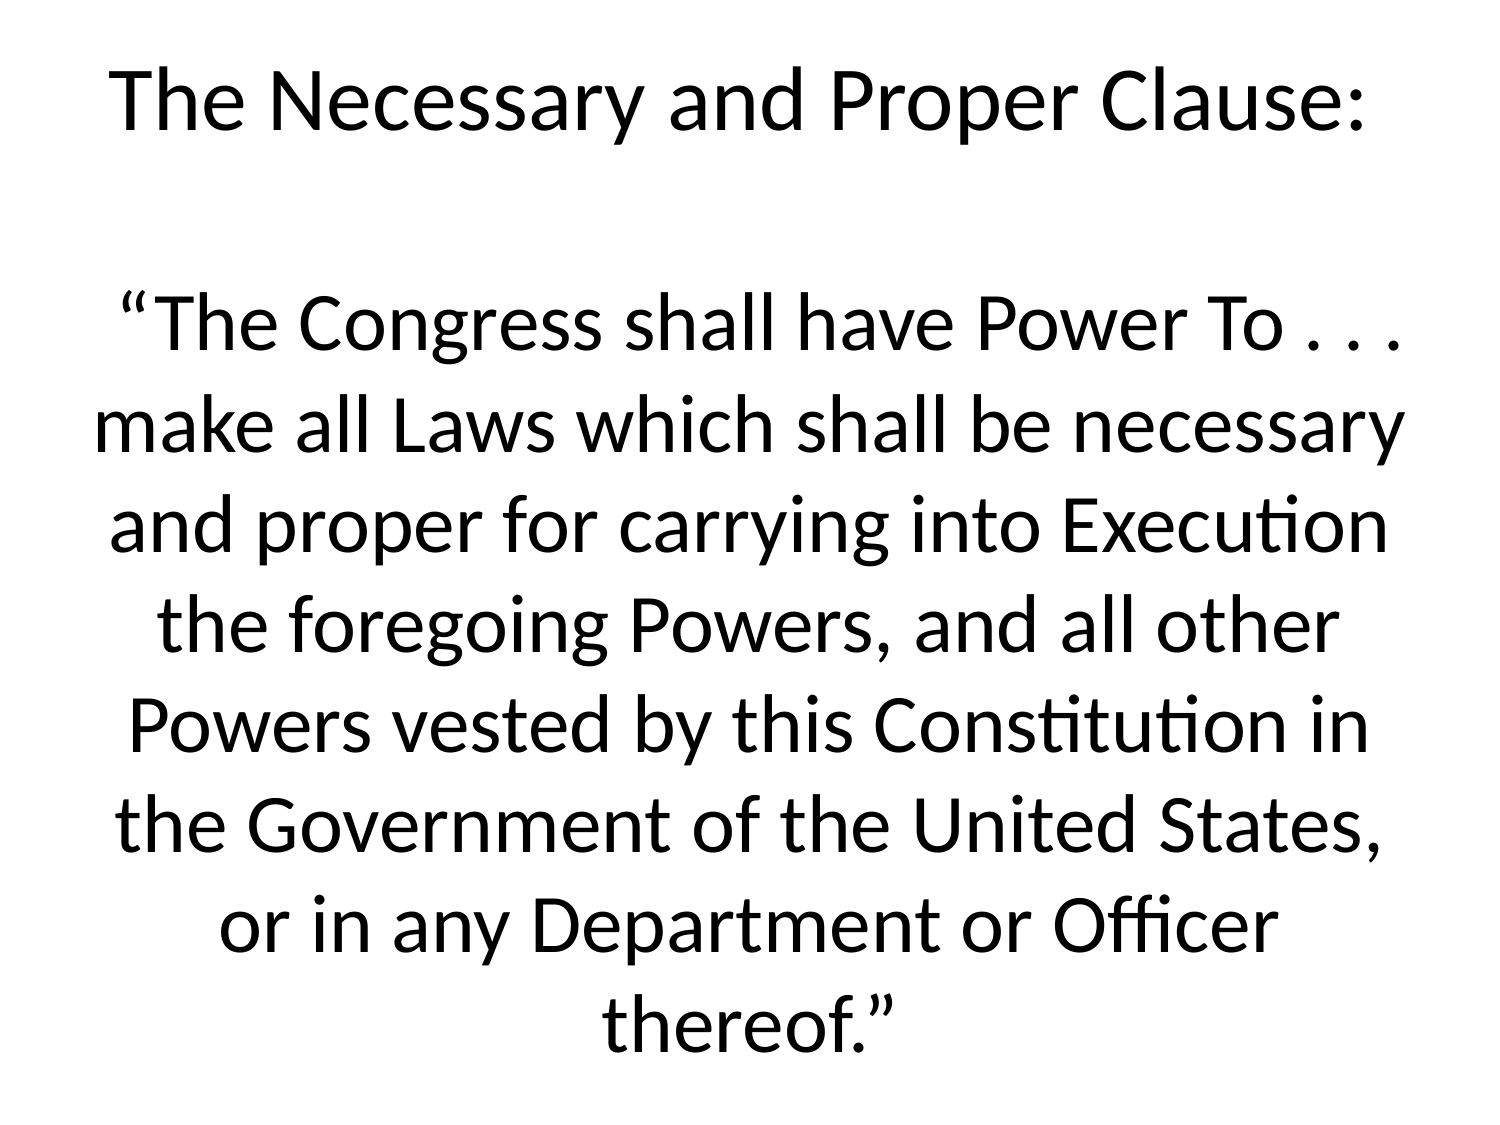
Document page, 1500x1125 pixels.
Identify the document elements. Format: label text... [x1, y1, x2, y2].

title The Necessary and Proper Clause: “The Congress shall have Power To . . . make all Laws which shall be necessary and proper for carrying into Execution the foregoing Powers, and all other Powers vested by this Constitution in the Government of the United States, or in any Department or Officer thereof.” [74, 44, 1426, 1063]
